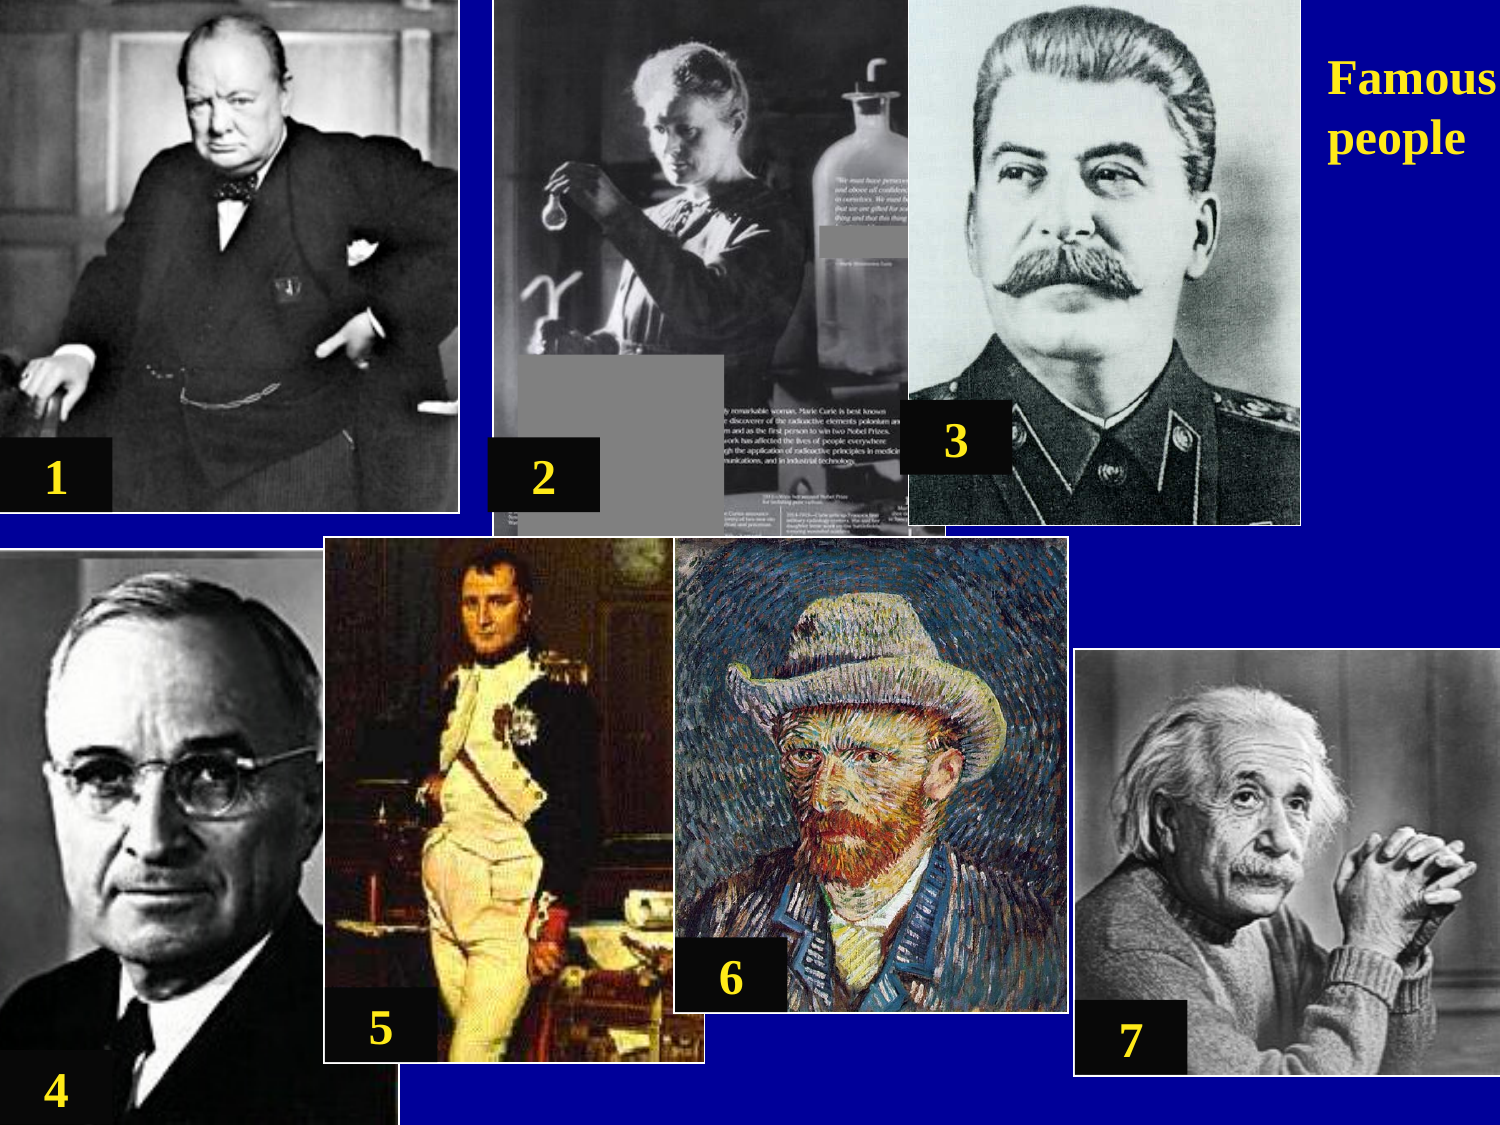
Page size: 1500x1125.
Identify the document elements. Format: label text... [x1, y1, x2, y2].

picture [1074, 649, 1500, 1076]
text_box Famous people [1312, 37, 1500, 173]
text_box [493, 0, 909, 535]
picture [0, 0, 459, 513]
picture [908, 0, 1300, 526]
picture [0, 537, 1068, 1125]
